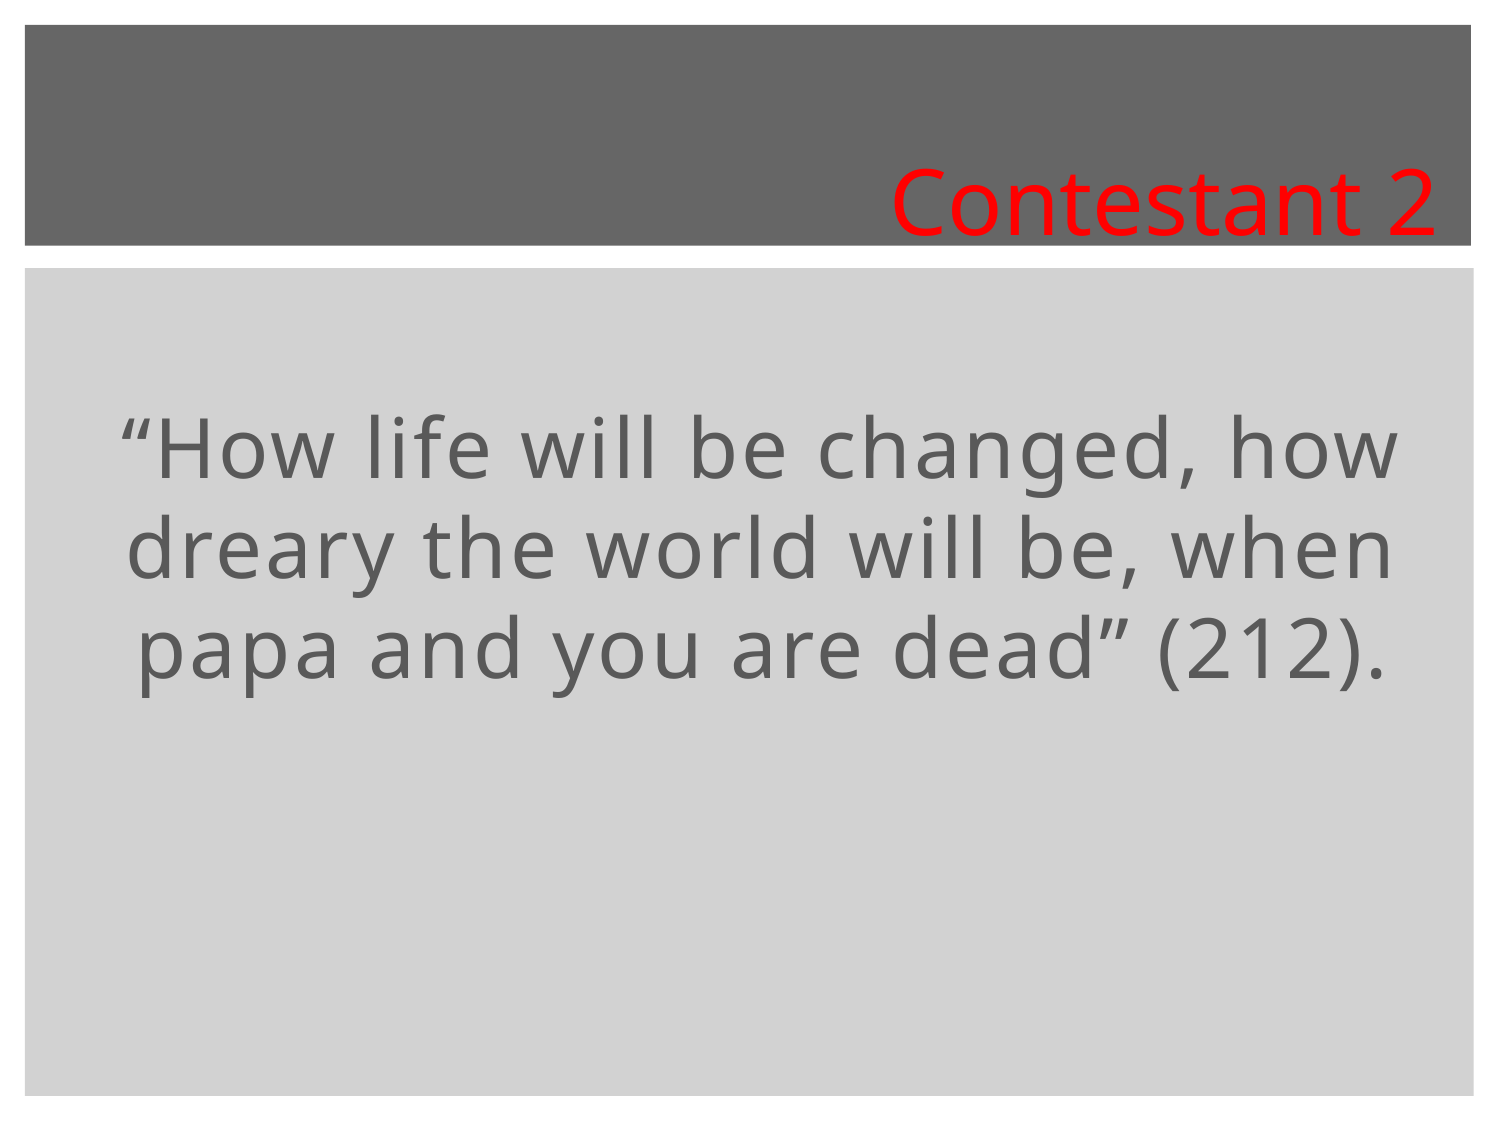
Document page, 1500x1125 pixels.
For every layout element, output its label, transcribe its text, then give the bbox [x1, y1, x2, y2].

text_box Contestant 2 [875, 136, 1500, 261]
list “How life will be changed, how dreary the world will be, when papa and you are dead” (212). [87, 387, 1438, 1125]
